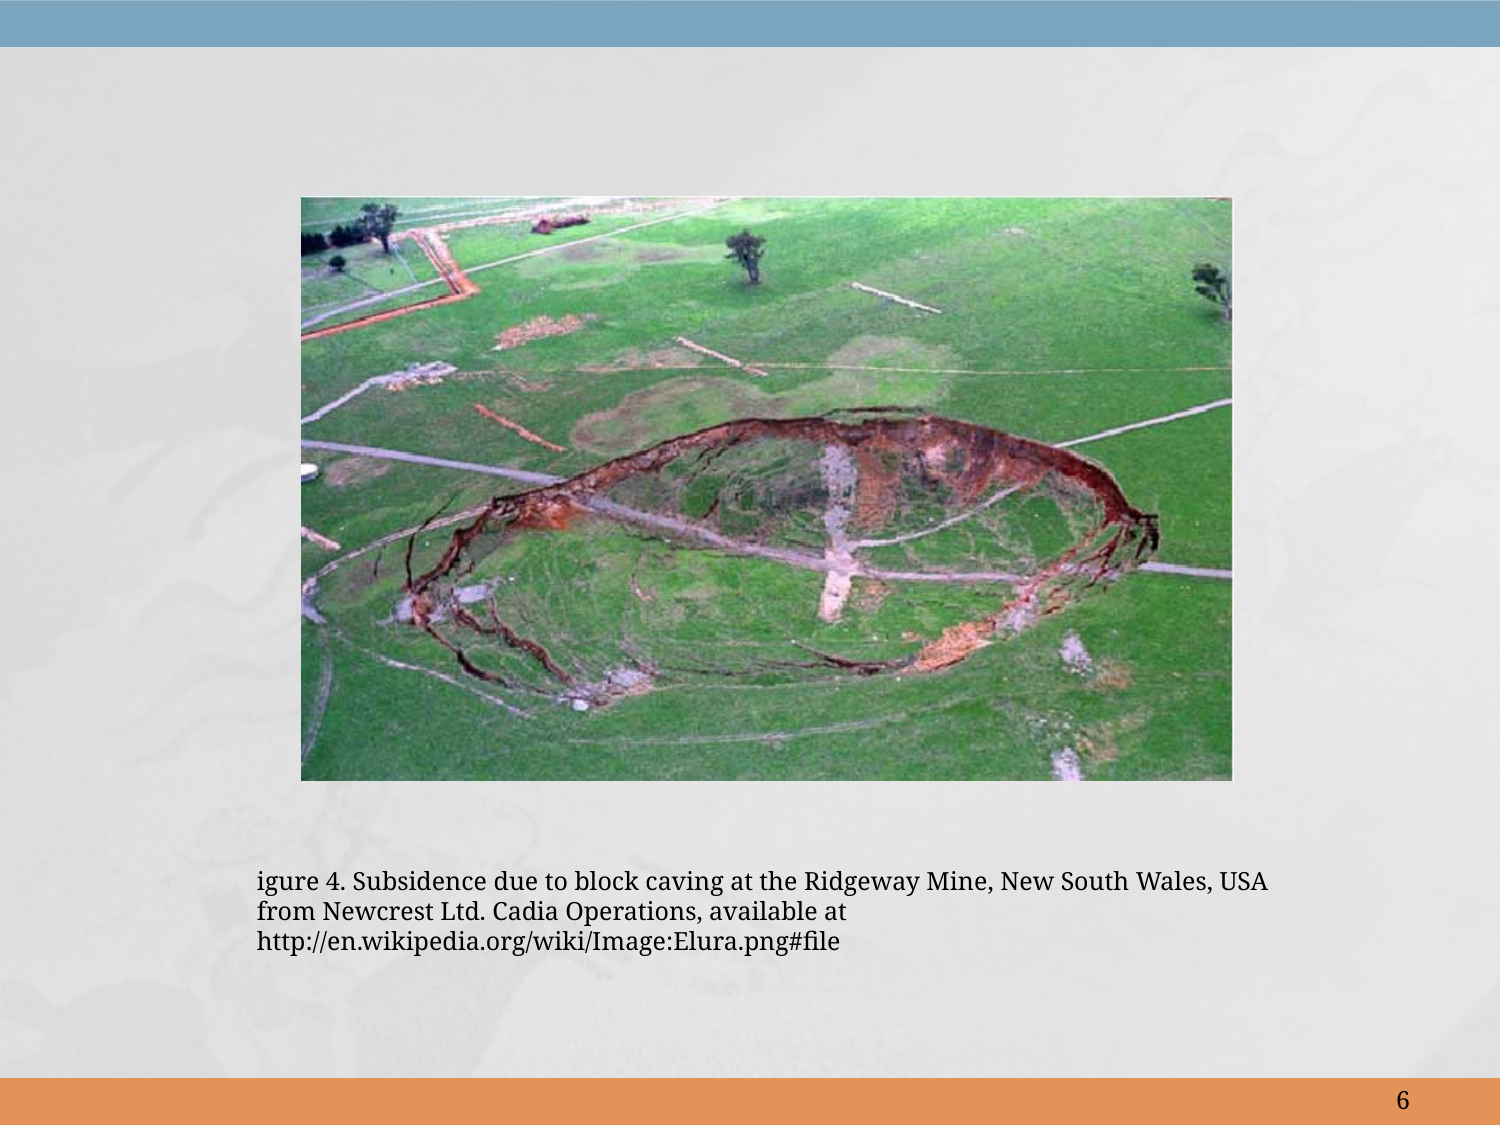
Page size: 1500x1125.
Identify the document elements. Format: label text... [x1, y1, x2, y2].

picture [301, 196, 1234, 781]
slide_number 6 [1074, 1078, 1425, 1125]
text_box igure 4. Subsidence due to block caving at the Ridgeway Mine, New South Wales, USA from Newcrest Ltd. Cadia Operations, available at http://en.wikipedia.org/wiki/Image:Elura.png#file [242, 857, 1314, 963]
